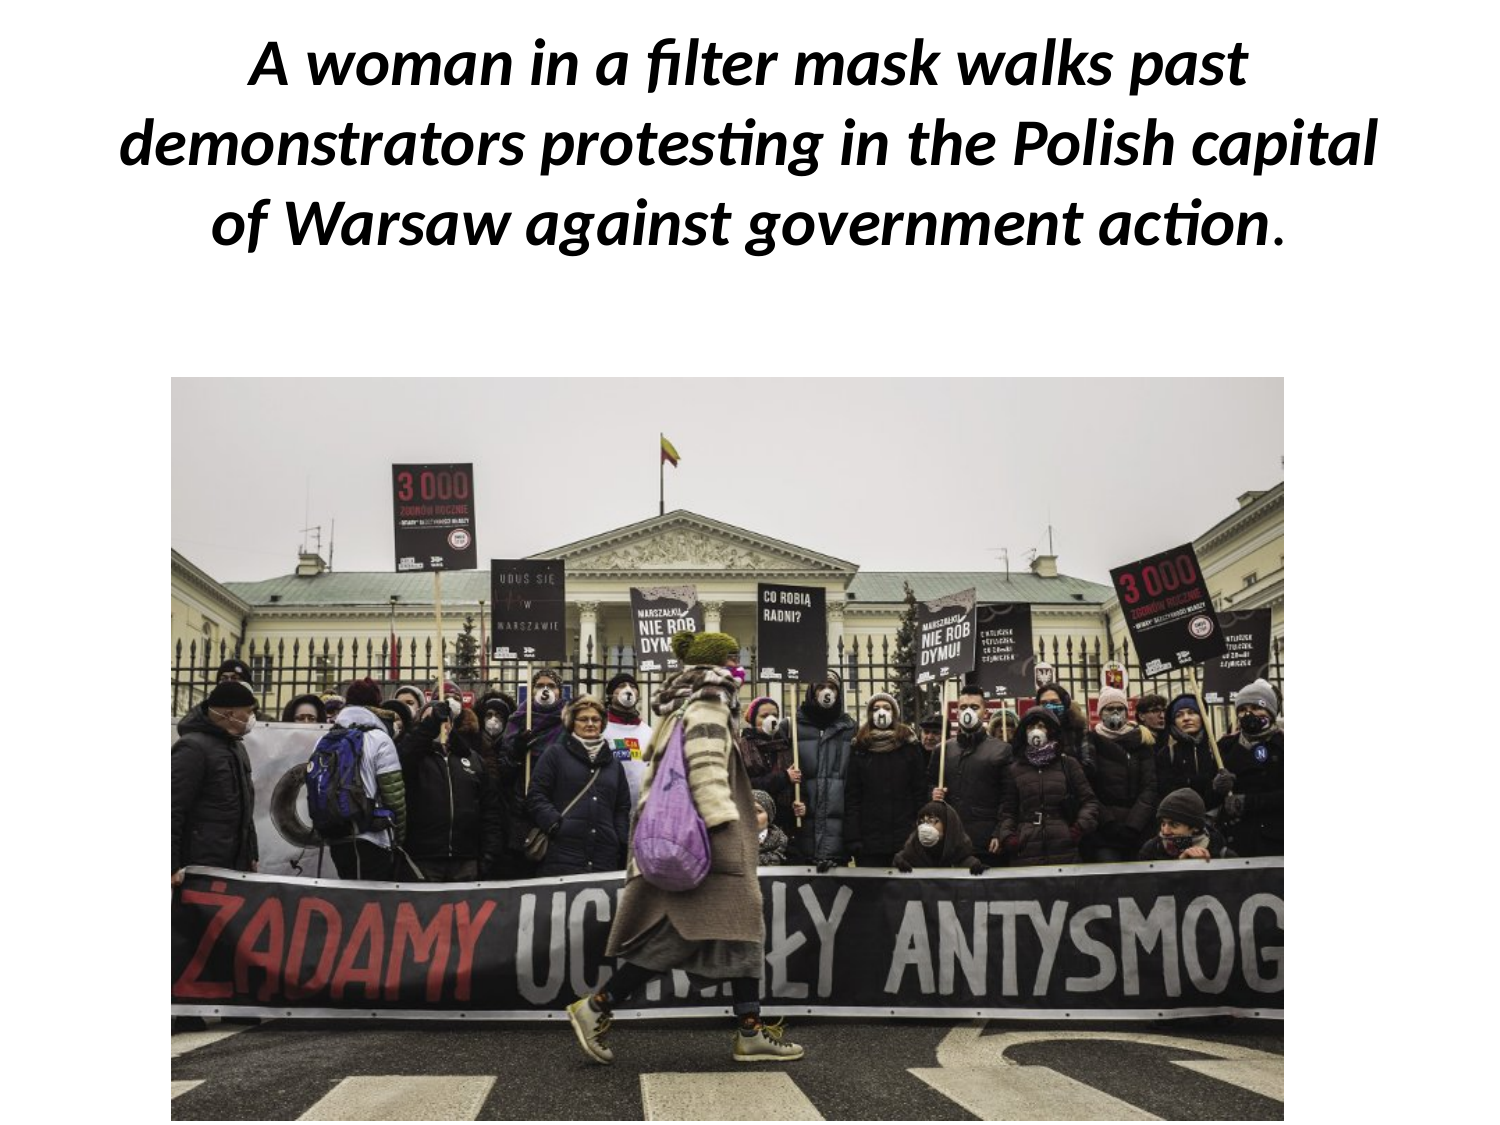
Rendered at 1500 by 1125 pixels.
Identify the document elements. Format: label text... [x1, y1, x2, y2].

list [170, 377, 1284, 1121]
title A woman in a filter mask walks past demonstrators protesting in the Polish capital of Warsaw against government action. [75, 45, 1425, 233]
